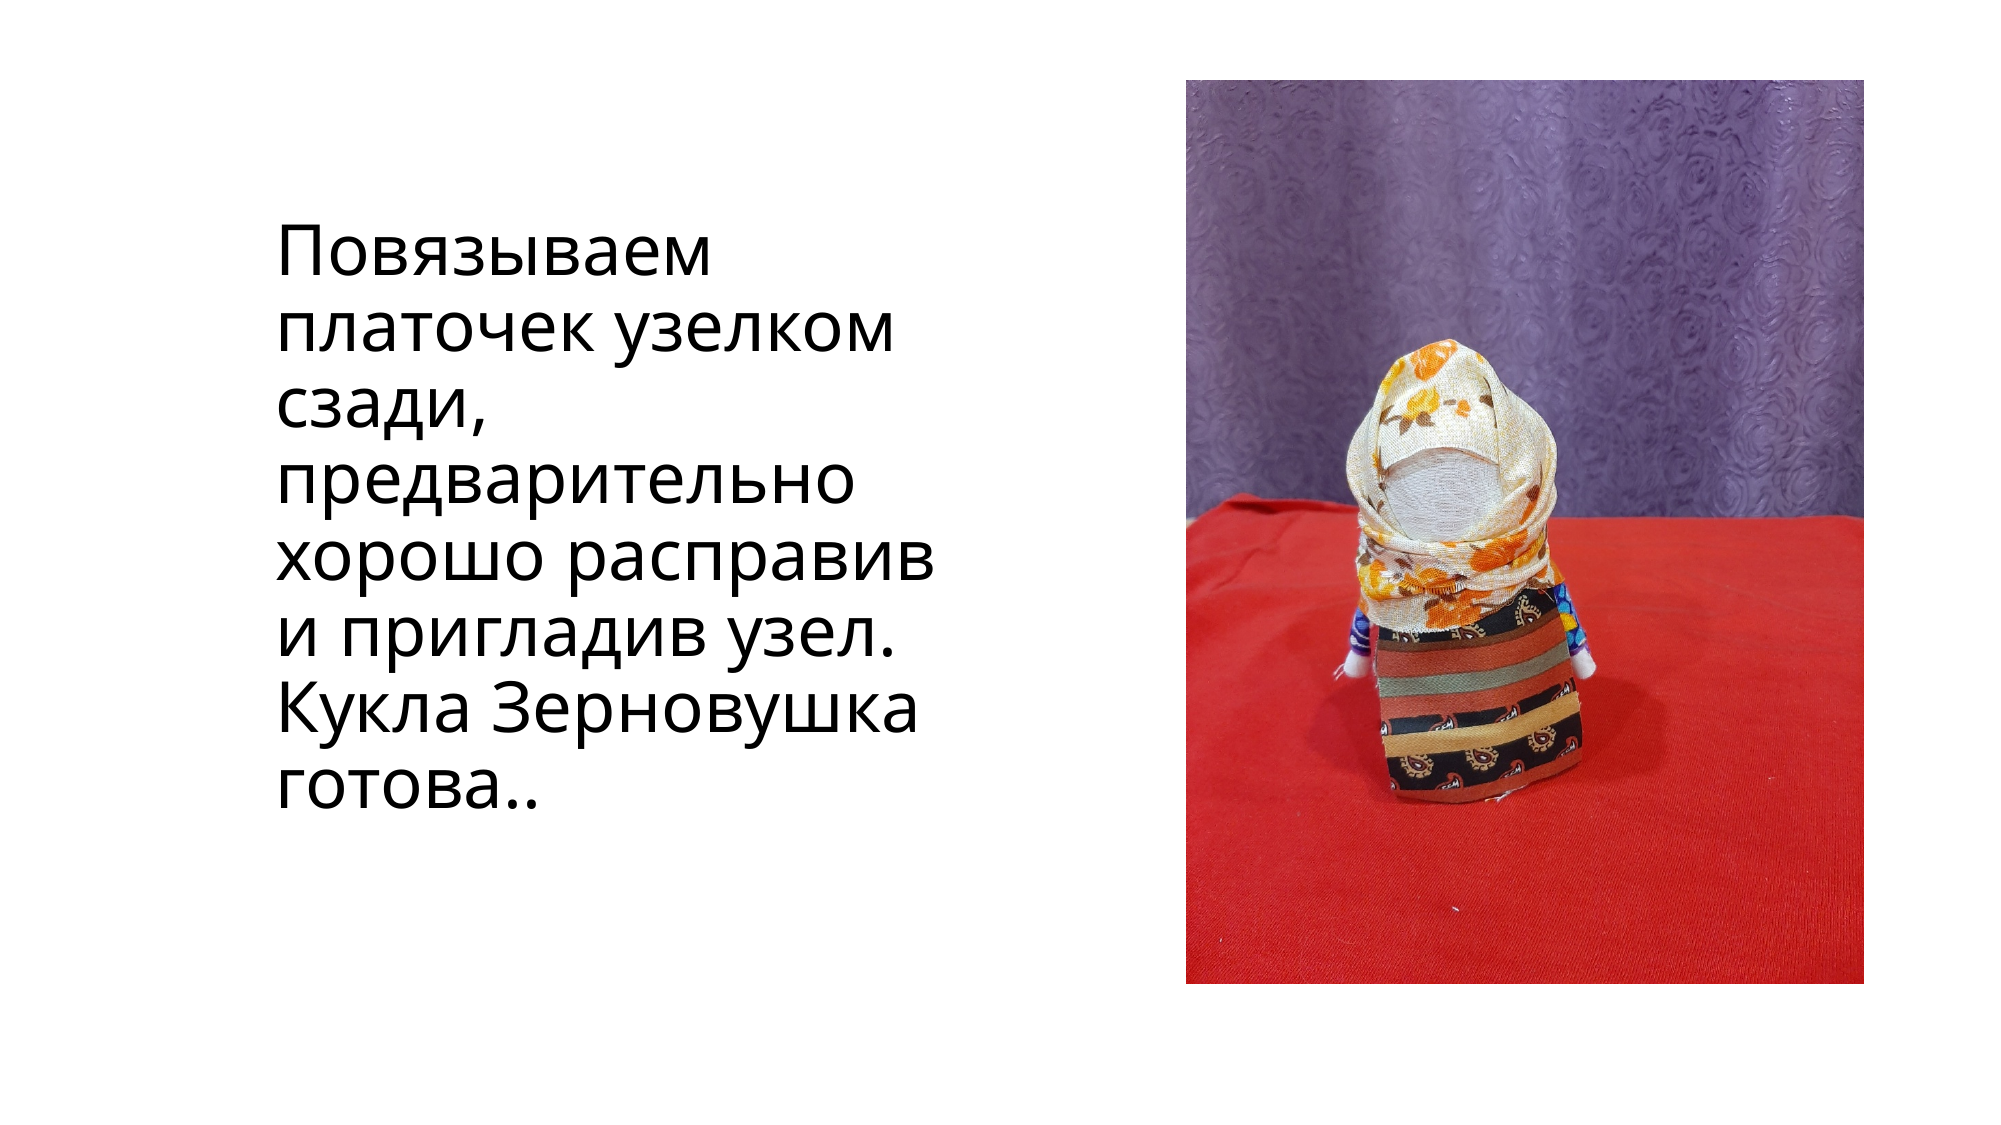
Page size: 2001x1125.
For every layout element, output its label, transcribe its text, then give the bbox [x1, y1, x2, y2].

title Повязываем платочек узелком сзади, предварительно хорошо расправив и пригладив узел. Кукла Зерновушка готова.. [260, 160, 964, 964]
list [1186, 80, 1864, 984]
